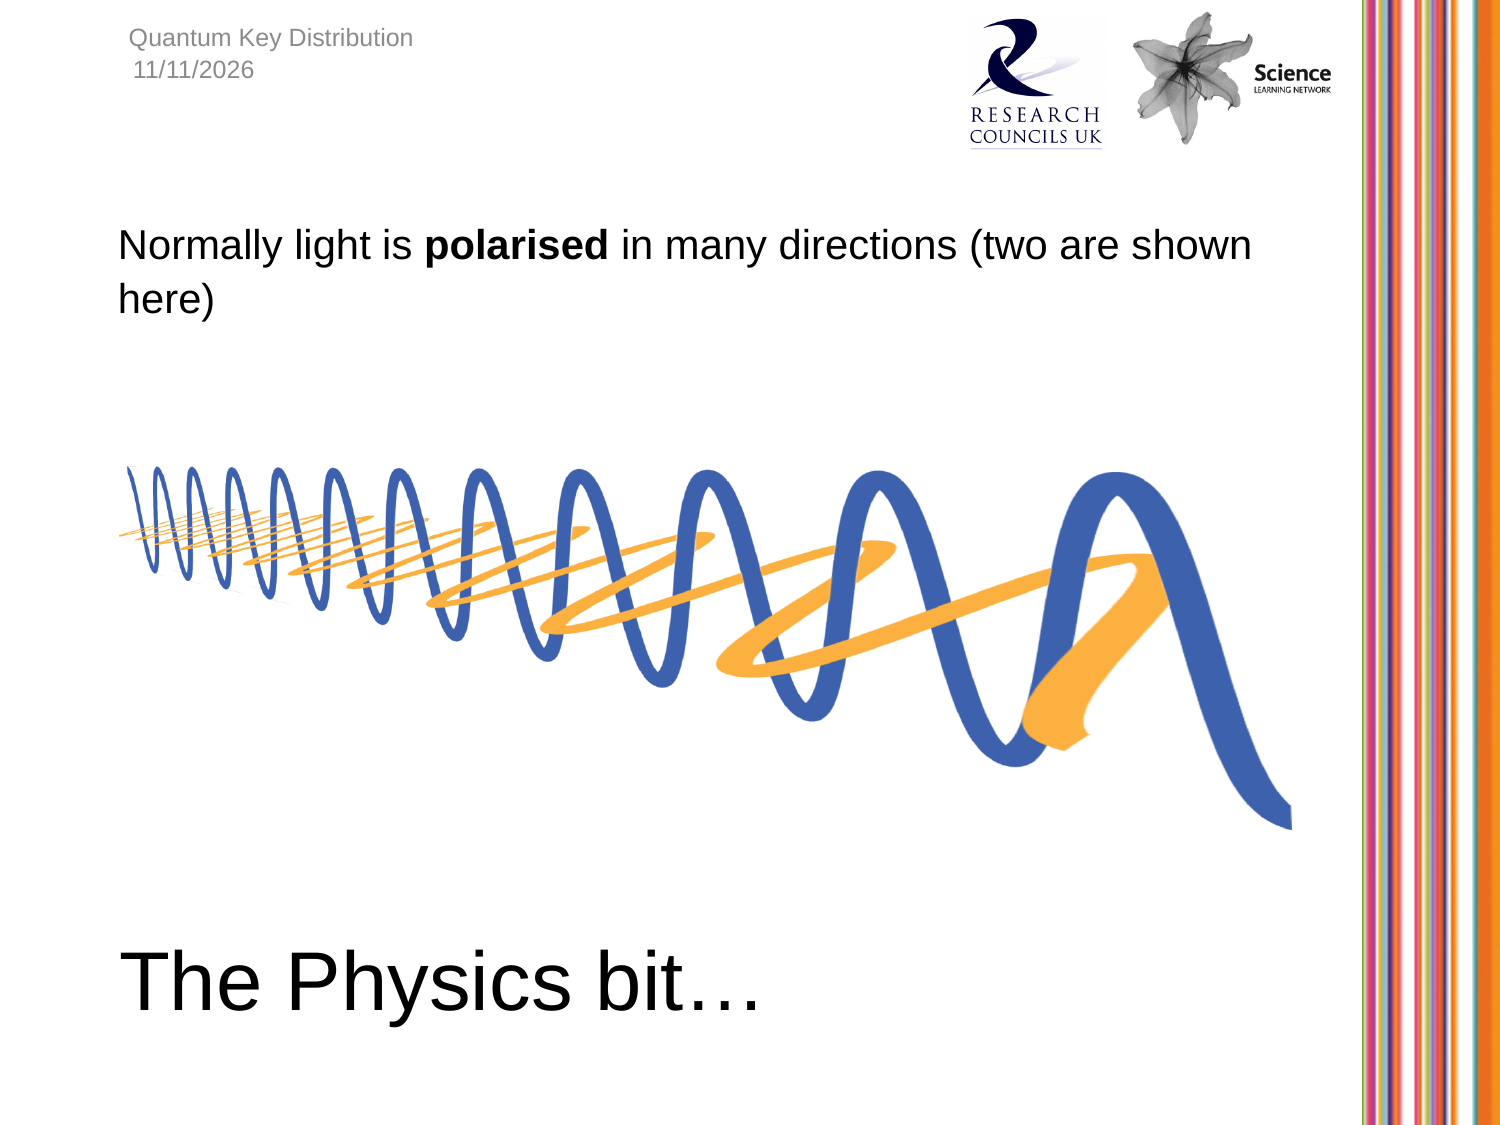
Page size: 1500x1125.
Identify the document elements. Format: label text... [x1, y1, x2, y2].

footer Quantum Key Distribution [113, 6, 621, 67]
title The Physics bit… [119, 1011, 1247, 1078]
list Normally light is polarised in many directions (two are shown here) [117, 213, 1292, 293]
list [118, 293, 1292, 1003]
picture [965, 13, 1107, 155]
picture [1122, 0, 1341, 155]
picture [1362, 0, 1500, 1125]
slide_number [117, 67, 456, 99]
